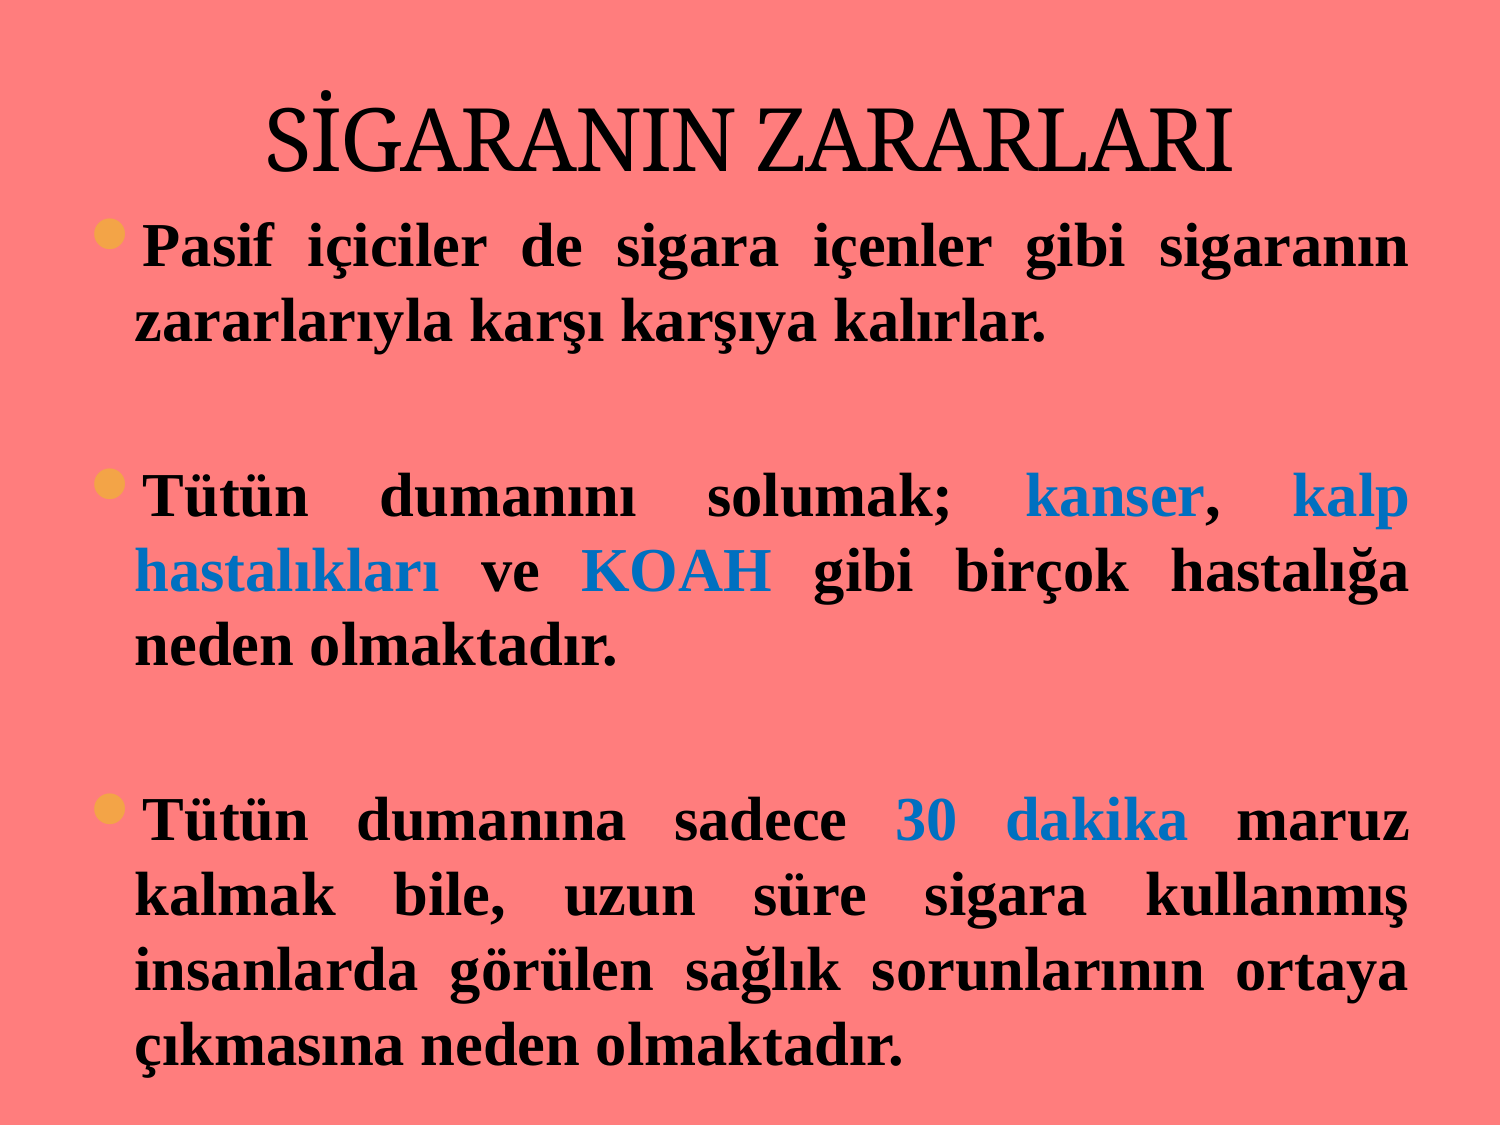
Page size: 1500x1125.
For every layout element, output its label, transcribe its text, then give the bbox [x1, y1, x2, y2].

list Pasif içiciler de sigara içenler gibi sigaranın zararlarıyla karşı karşıya kalırlar. Tütün dumanını solumak; kanser, kalp hastalıkları ve KOAH gibi birçok hastalığa neden olmaktadır. Tütün dumanına sadece 30 dakika maruz kalmak bile, uzun süre sigara kullanmış insanlarda görülen sağlık sorunlarının ortaya çıkmasına neden olmaktadır. [75, 197, 1425, 1000]
title SİGARANIN ZARARLARI [74, 24, 1425, 197]
